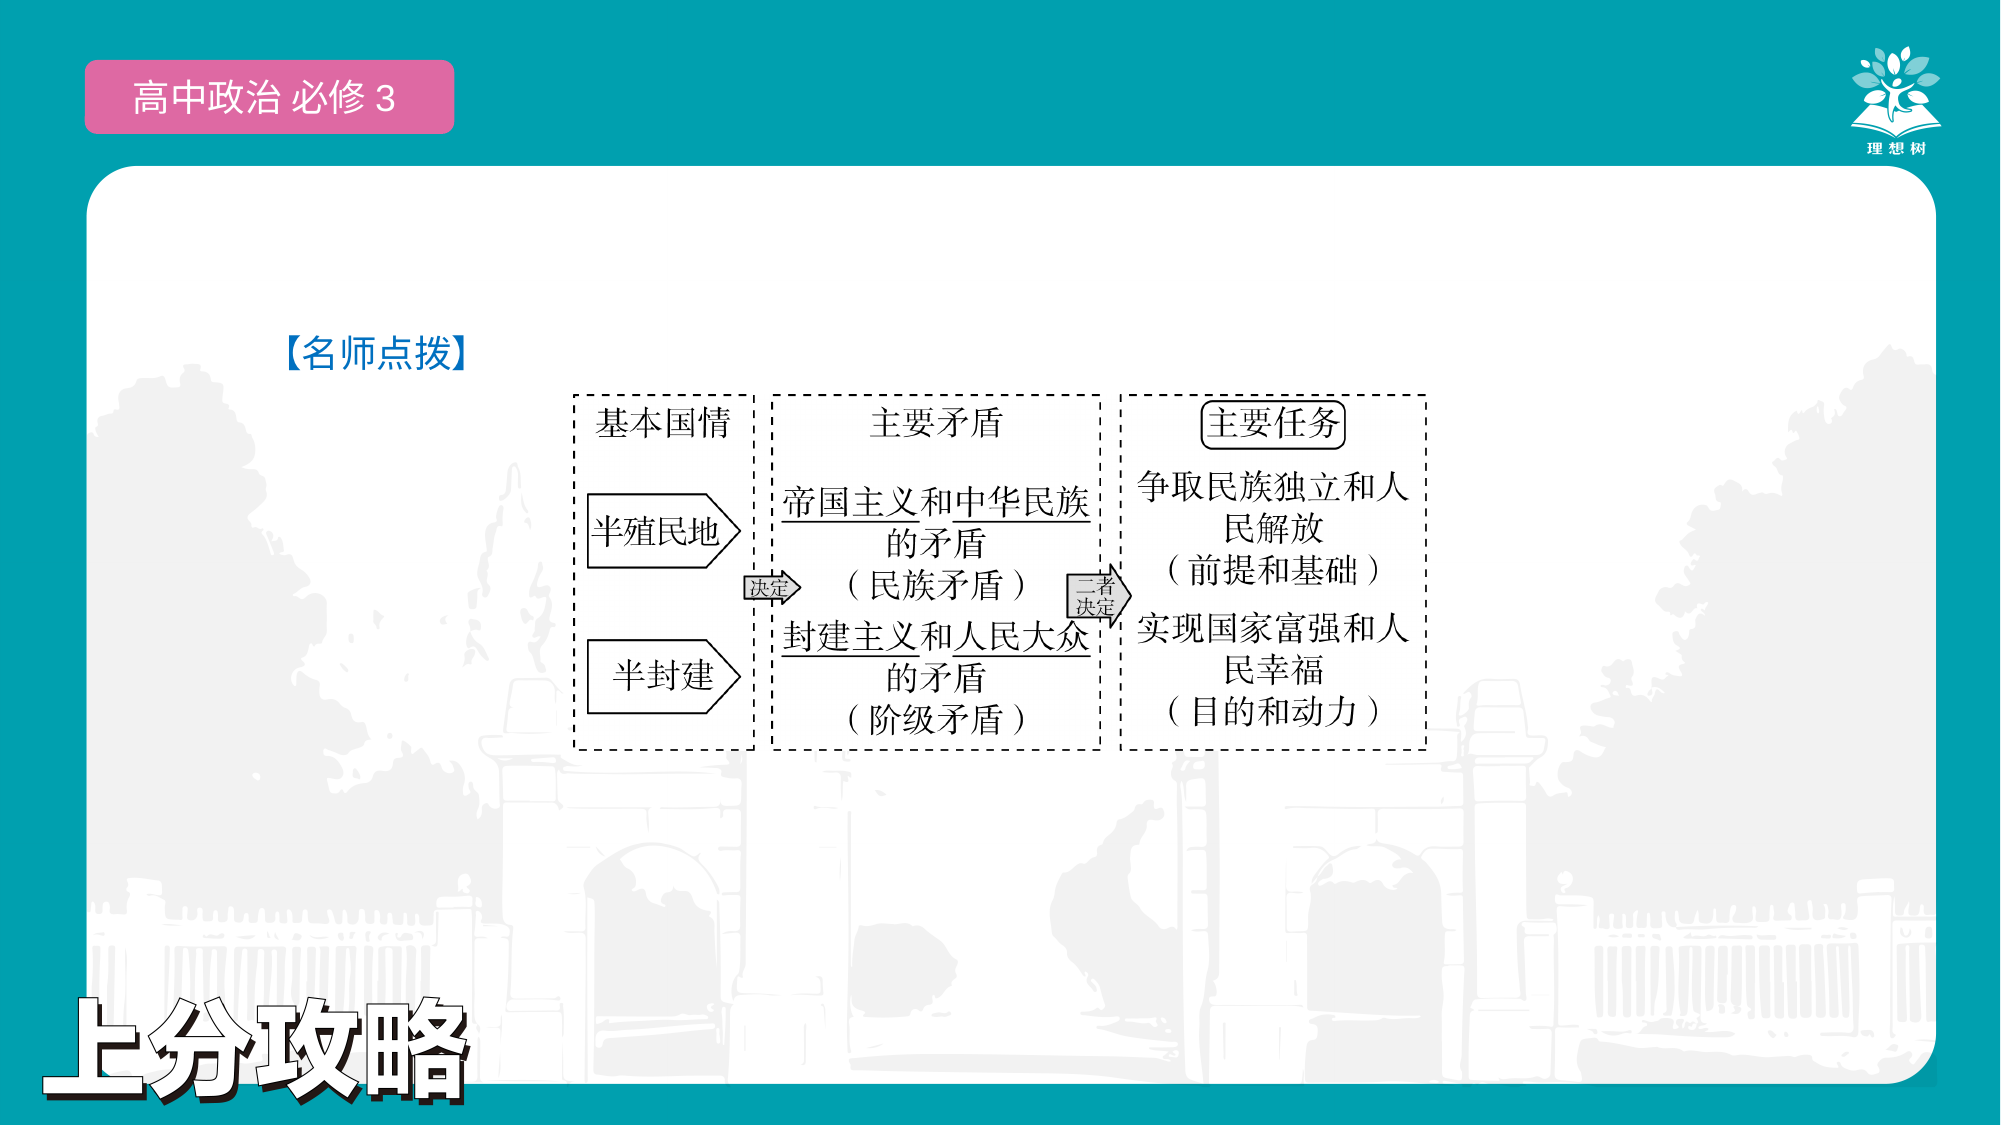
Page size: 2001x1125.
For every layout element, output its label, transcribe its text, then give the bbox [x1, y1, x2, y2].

text_box 高中政治 必修3 [83, 58, 456, 135]
picture [0, 0, 2001, 1125]
text_box 【名师点拨】 [249, 322, 1751, 383]
